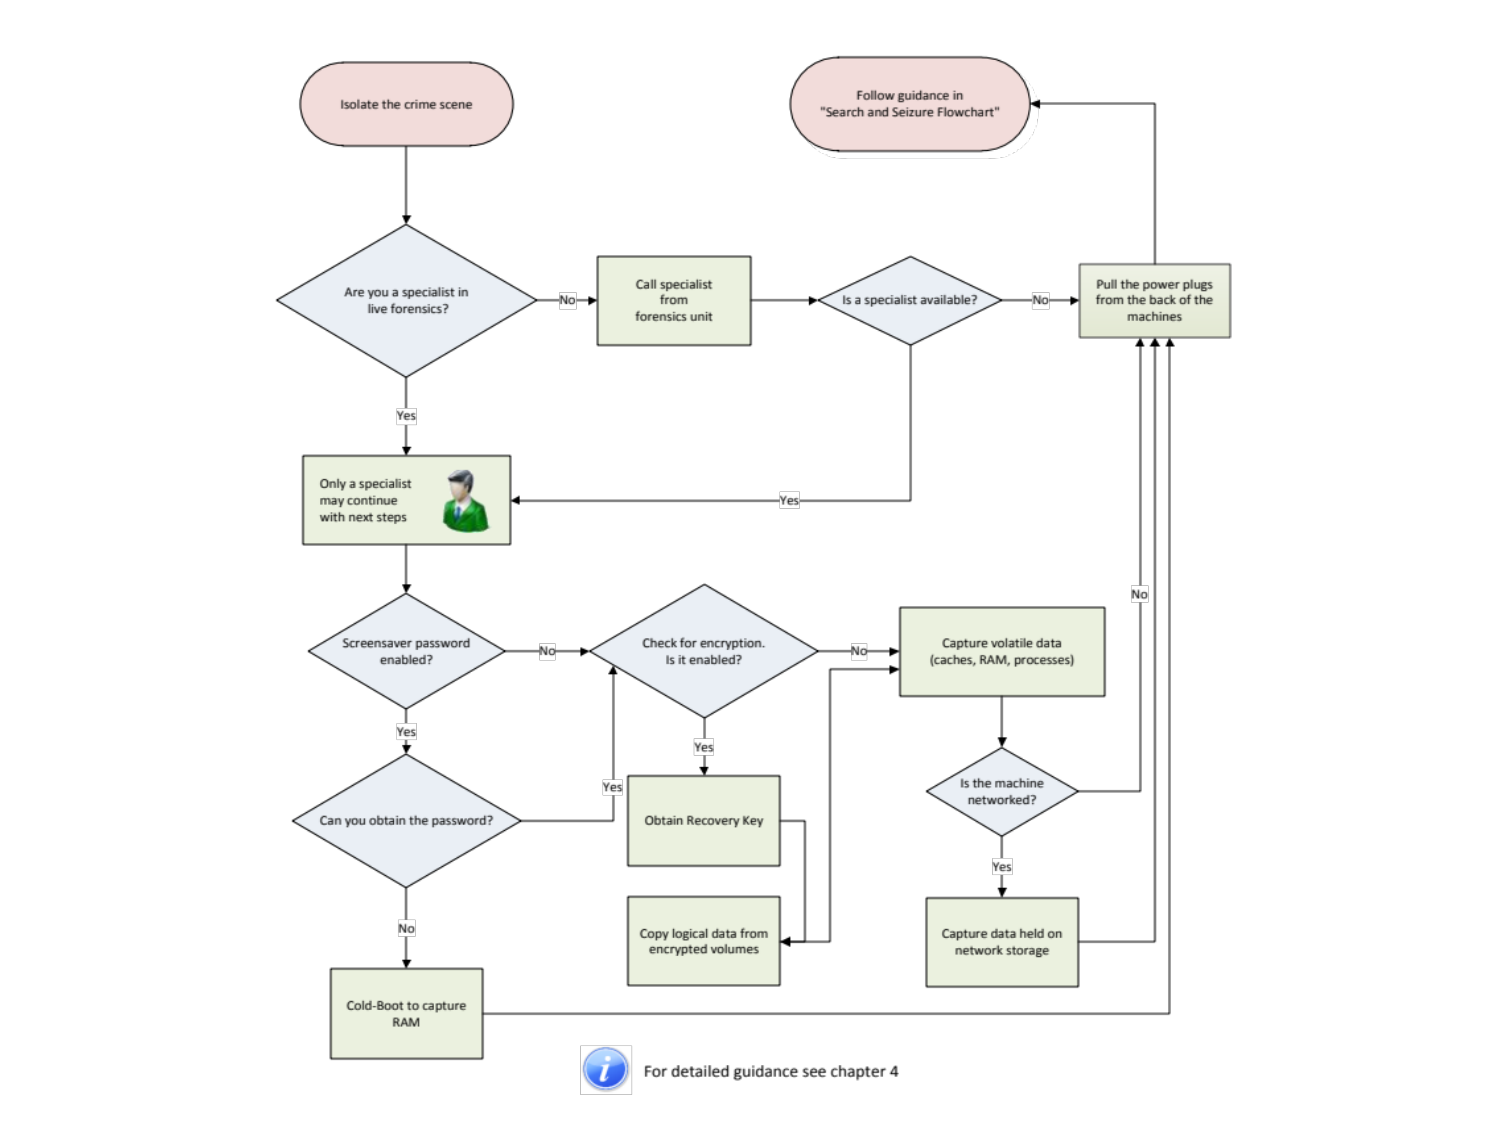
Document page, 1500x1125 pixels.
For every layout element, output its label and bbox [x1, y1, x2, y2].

picture [220, 0, 1268, 1125]
